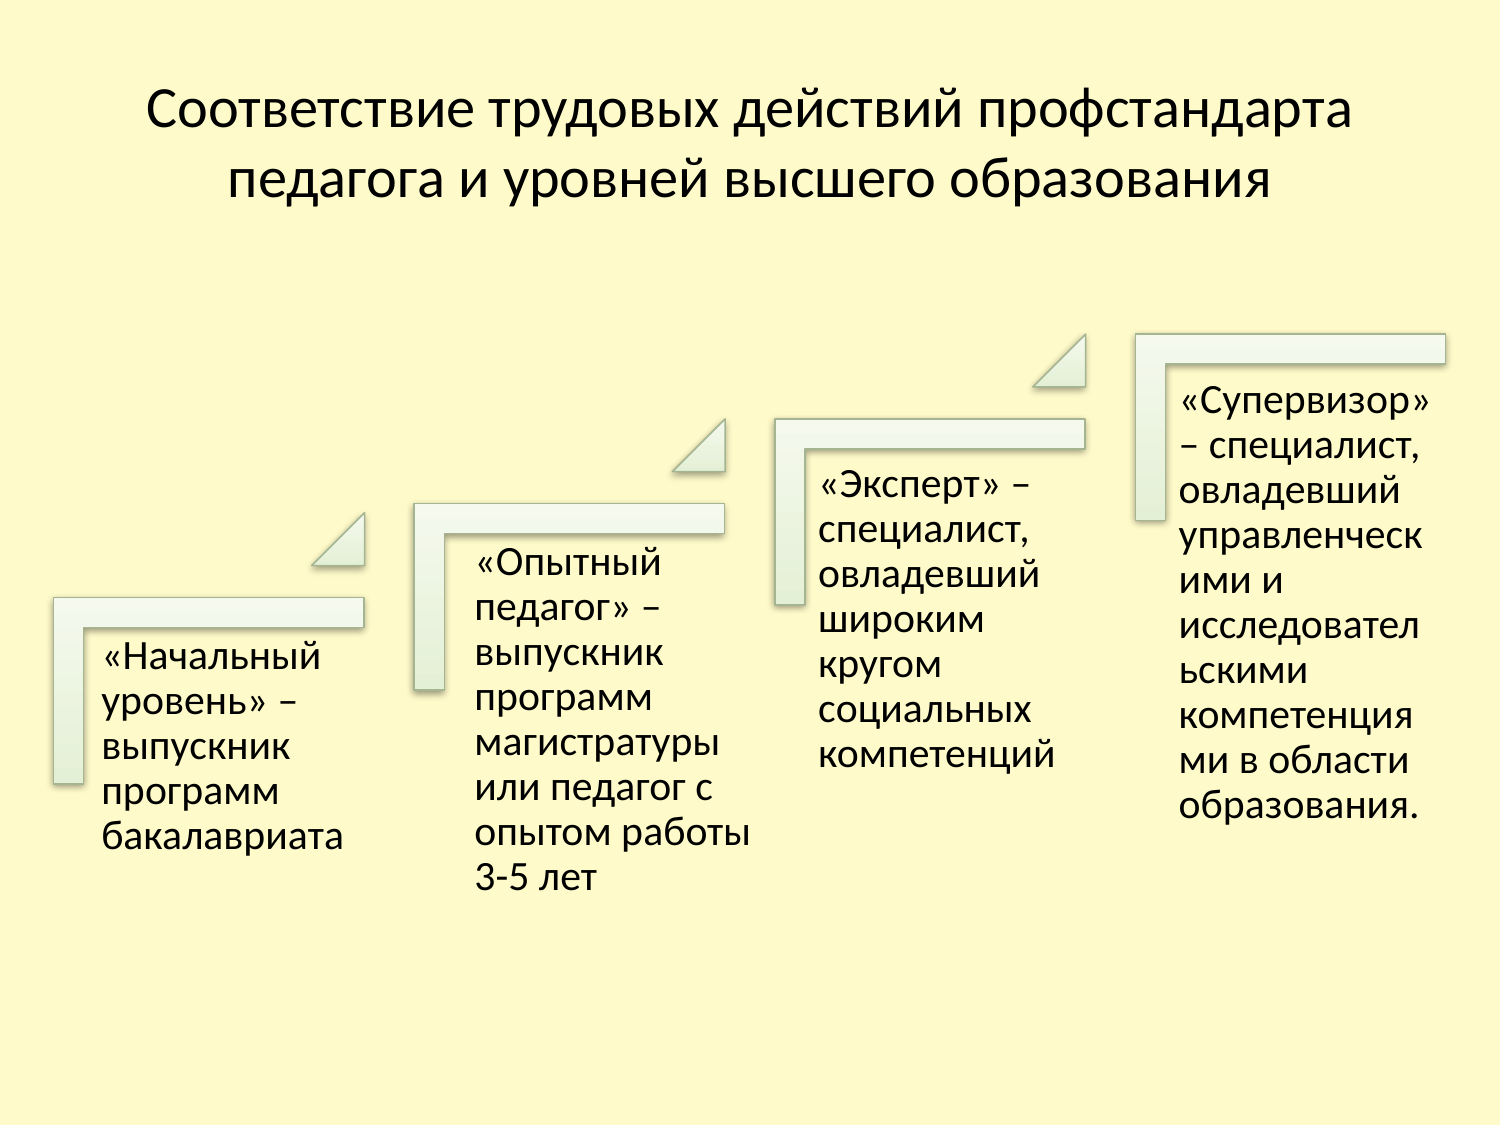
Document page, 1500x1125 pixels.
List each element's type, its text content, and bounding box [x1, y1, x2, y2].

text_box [52, 148, 1448, 1059]
title Соответствие трудовых действий профстандарта педагога и уровней высшего образования [75, 45, 1425, 147]
